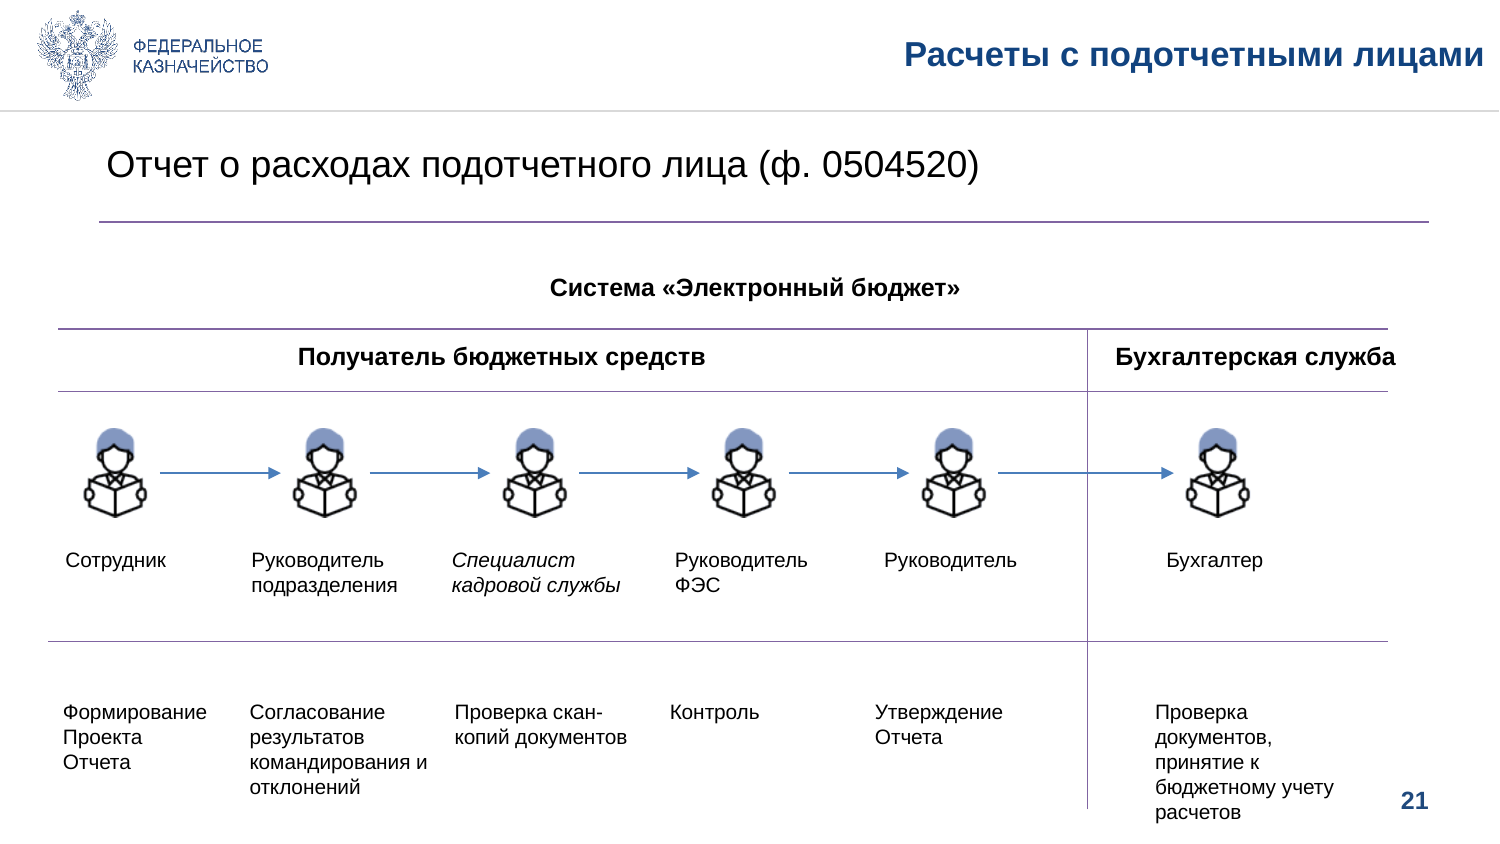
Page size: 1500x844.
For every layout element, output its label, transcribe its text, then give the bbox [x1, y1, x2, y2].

text_box Согласование результатов командирования и отклонений [234, 691, 450, 806]
picture [280, 428, 370, 518]
picture [37, 10, 268, 101]
picture [699, 428, 789, 518]
picture [1173, 428, 1263, 518]
text_box Утверждение Отчета [859, 691, 1075, 757]
text_box Бухгалтерская служба [1100, 333, 1412, 378]
text_box Проверка скан-копий документов [439, 691, 656, 757]
text_box Руководитель ФЭС [659, 539, 829, 604]
text_box Руководитель подразделения [236, 539, 413, 604]
text_box Руководитель [869, 539, 1038, 579]
slide_number 20 [1356, 784, 1429, 815]
text_box Контроль [654, 691, 831, 732]
slide_number 20 [1083, 784, 1140, 815]
text_box Проверка документов, принятие к бюджетному учету расчетов [1140, 691, 1356, 832]
text_box Получатель бюджетных средств [283, 337, 722, 378]
picture [909, 428, 999, 518]
text_box Отчет о расходах подотчетного лица (ф. 0504520) [91, 132, 1417, 193]
text_box Расчеты с подотчетными лицами [655, 23, 1500, 81]
text_box Формирование Проекта Отчета [48, 691, 234, 782]
text_box Специалист кадровой службы [437, 539, 636, 604]
picture [490, 428, 580, 518]
text_box Сотрудник [50, 539, 181, 579]
text_box Бухгалтер [1151, 539, 1284, 579]
picture [71, 428, 161, 518]
text_box Система «Электронный бюджет» [535, 263, 977, 309]
